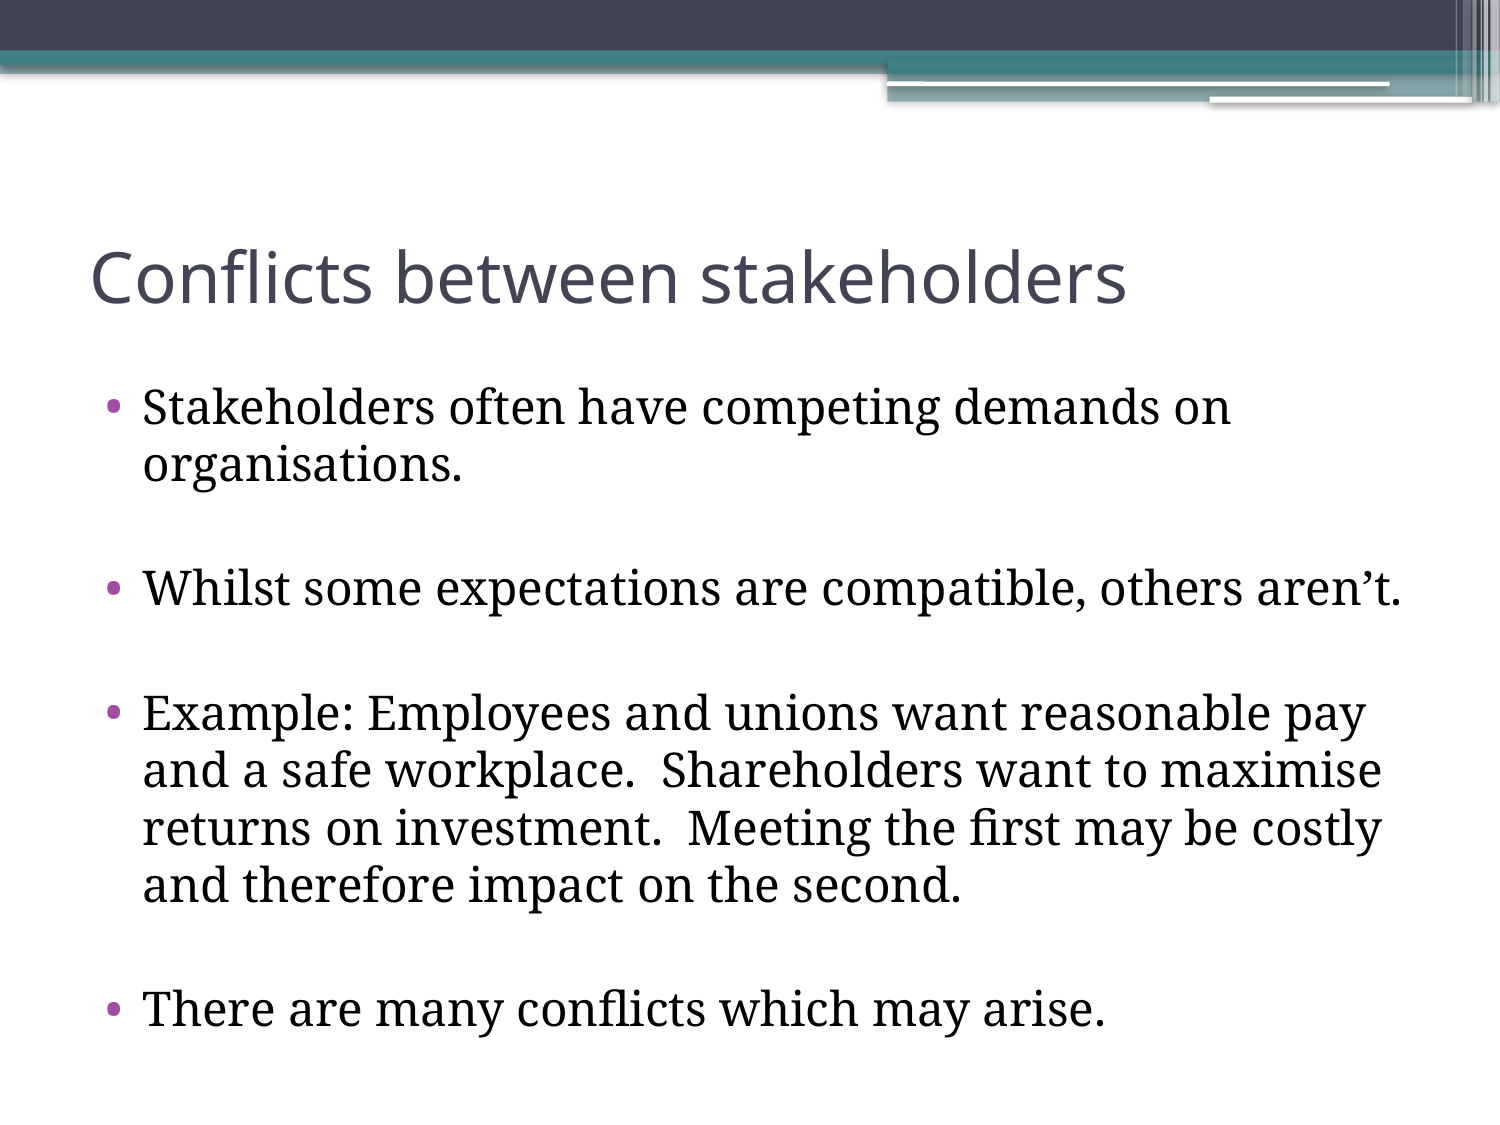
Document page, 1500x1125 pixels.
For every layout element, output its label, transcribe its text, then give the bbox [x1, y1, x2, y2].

list Stakeholders often have competing demands on organisations. Whilst some expectations are compatible, others aren’t. Example: Employees and unions want reasonable pay and a safe workplace. Shareholders want to maximise returns on investment. Meeting the first may be costly and therefore impact on the second. There are many conflicts which may arise. [75, 368, 1425, 1079]
title Conflicts between stakeholders [75, 187, 1425, 363]
